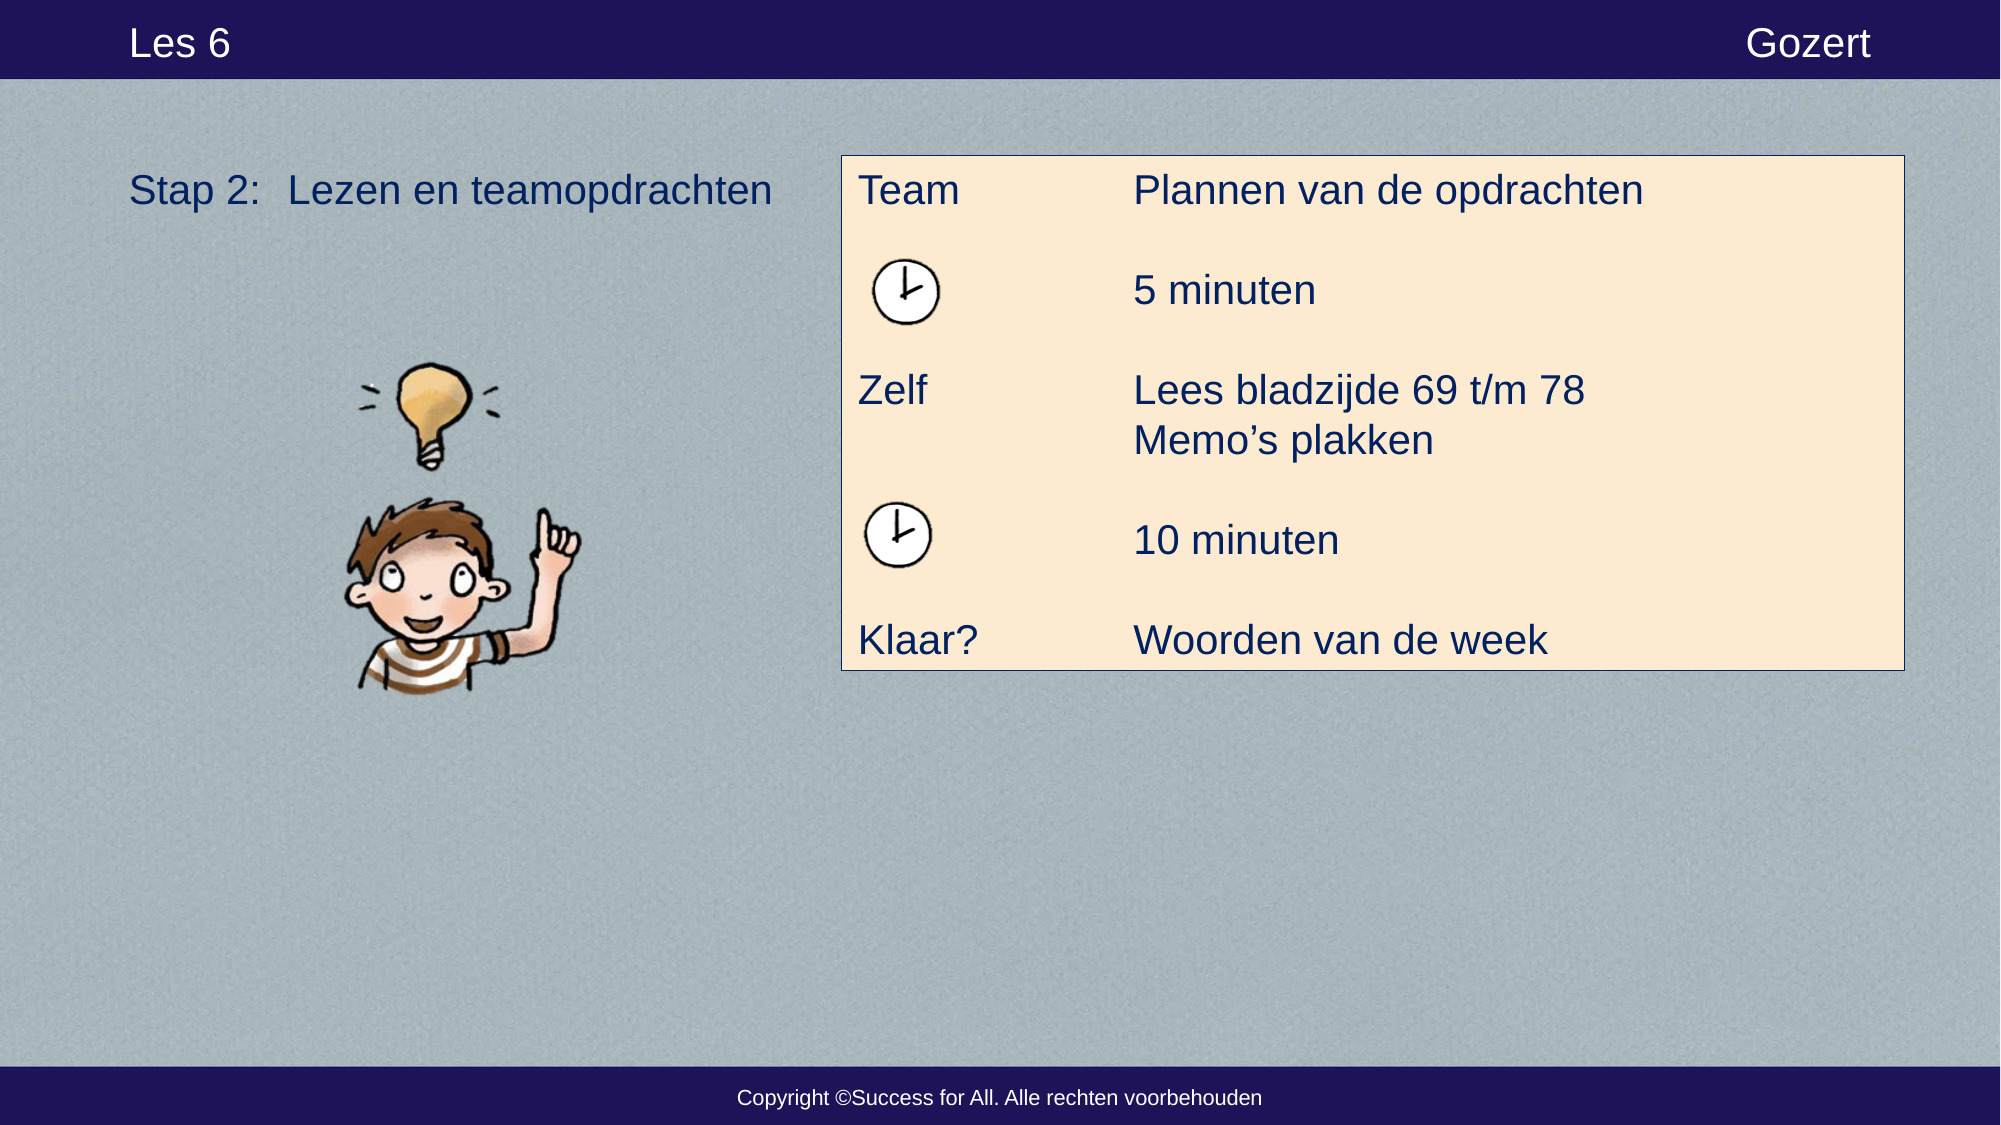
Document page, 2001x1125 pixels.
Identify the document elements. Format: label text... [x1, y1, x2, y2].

text_box Les 6 [114, 8, 354, 73]
text_box Team Plannen van de opdrachten 5 minuten Zelf Lees bladzijde 69 t/m 78 Memo’s plakken 10 minuten Klaar? Woorden van de week [841, 155, 1905, 671]
text_box Gozert [999, 8, 1886, 73]
text_box Stap 2: Lezen en teamopdrachten [114, 155, 841, 271]
picture [0, 0, 2001, 1125]
text_box Copyright ©Success for All. Alle rechten voorbehouden [0, 1076, 2000, 1125]
